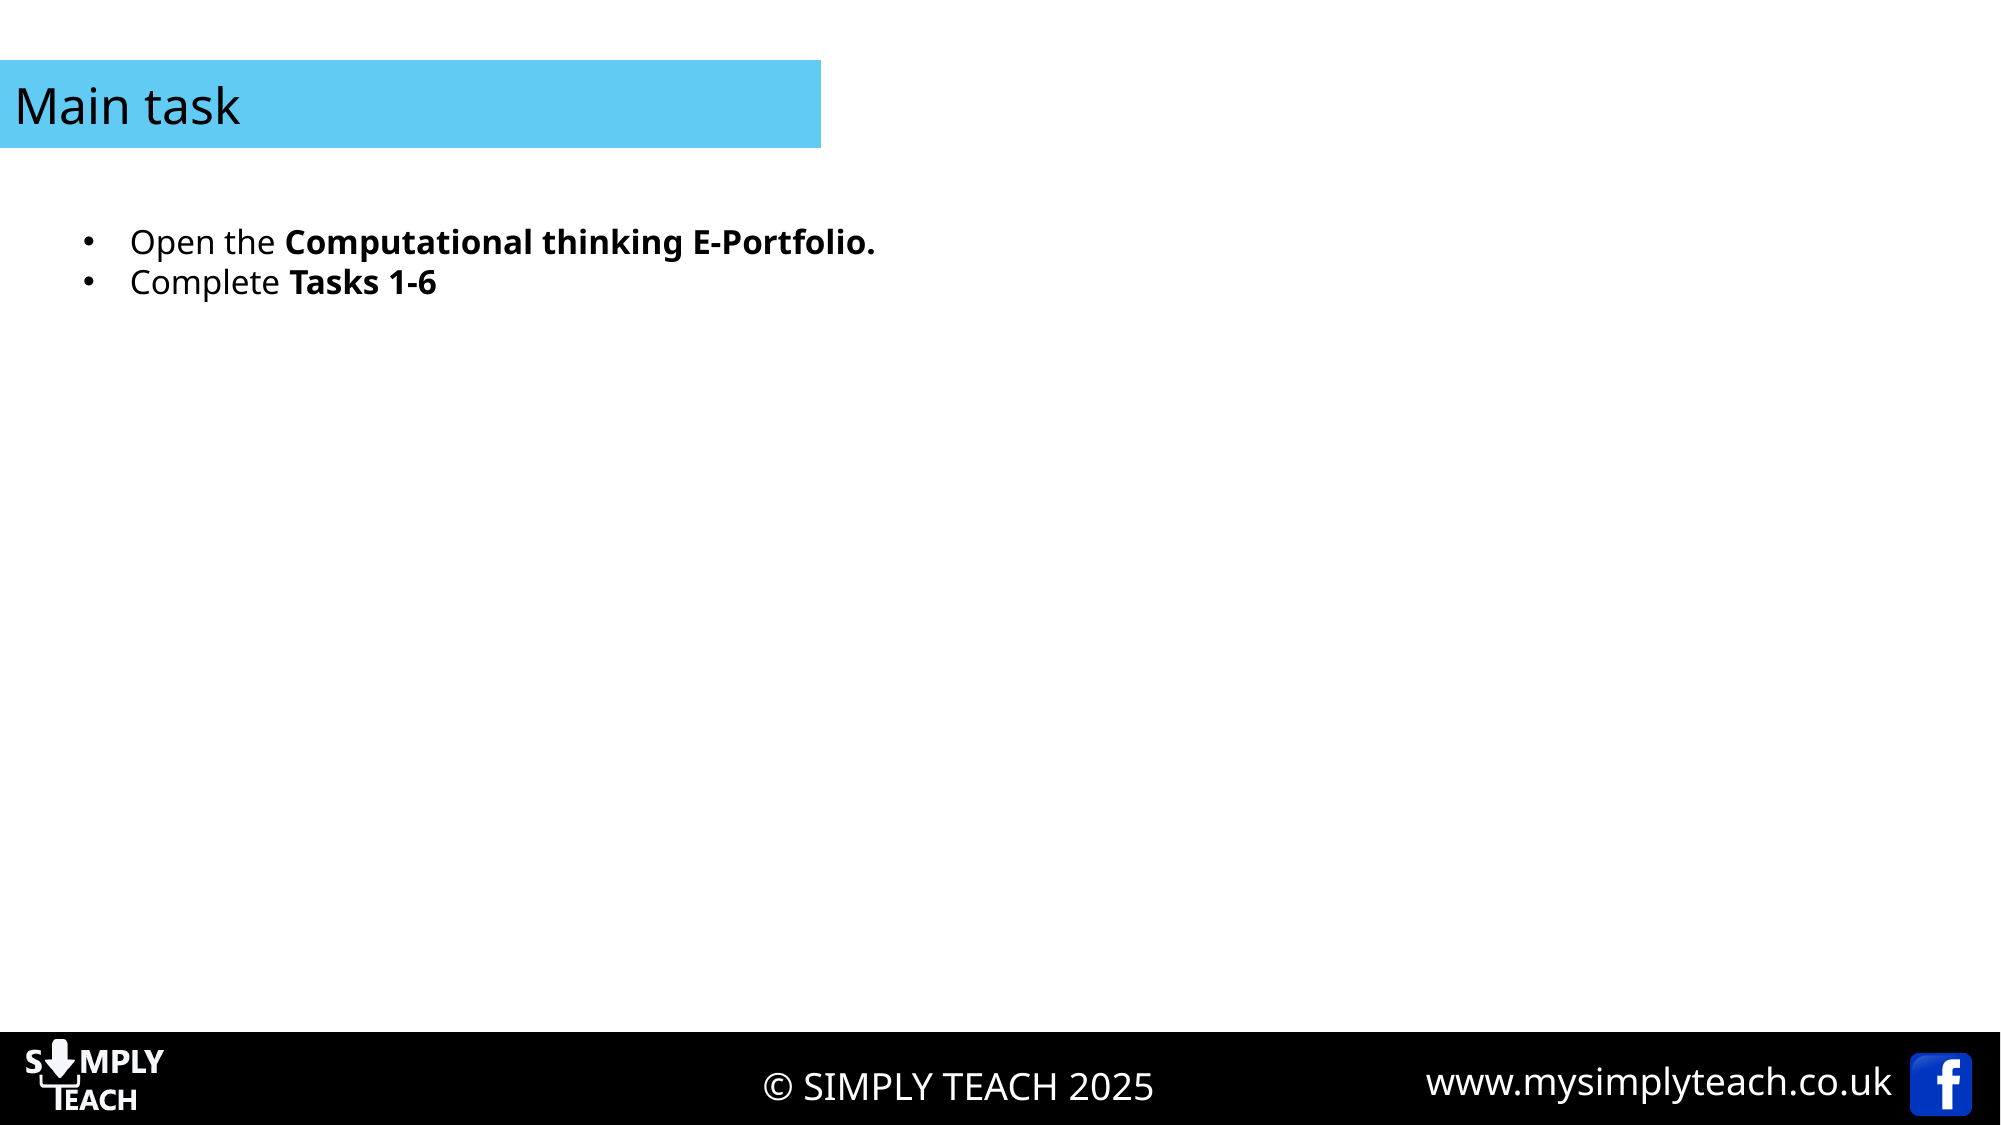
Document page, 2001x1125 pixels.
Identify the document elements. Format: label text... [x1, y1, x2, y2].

picture [15, 1033, 182, 1122]
text_box Main task [0, 60, 821, 148]
picture [1907, 1050, 1975, 1119]
text_box Open the Computational thinking E-Portfolio. Complete Tasks 1-6 [68, 214, 1078, 309]
